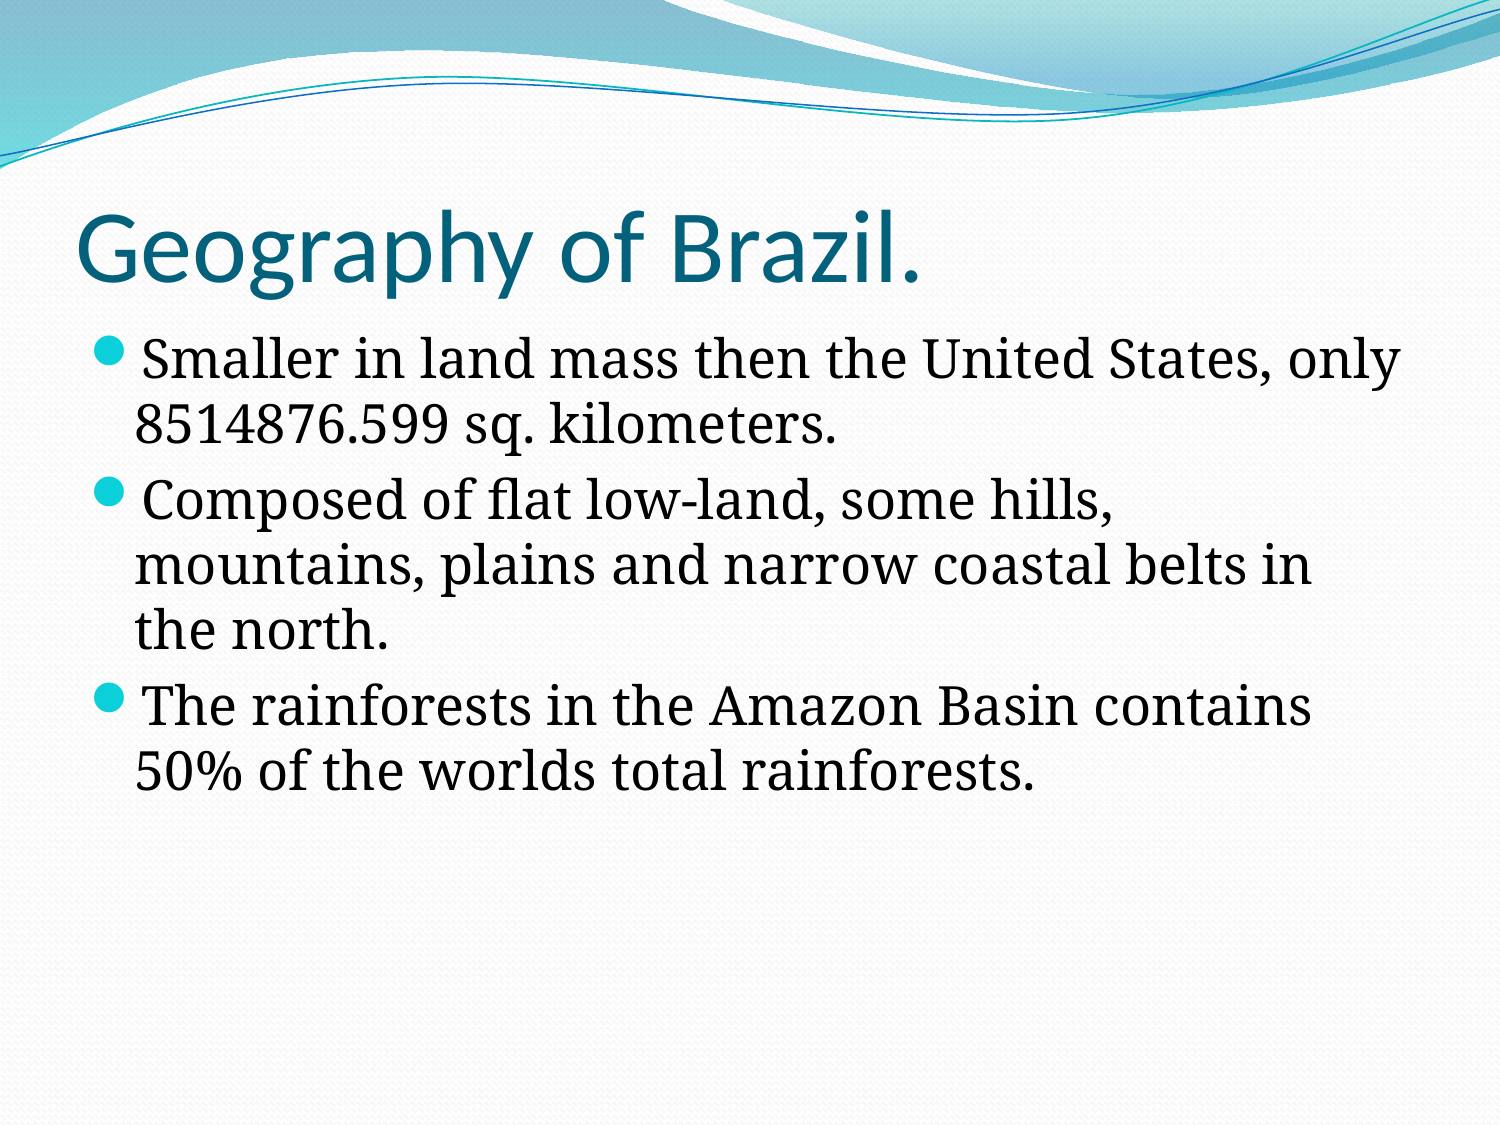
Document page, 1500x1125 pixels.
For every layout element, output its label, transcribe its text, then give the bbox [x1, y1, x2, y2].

title Geography of Brazil. [75, 115, 1425, 303]
list Smaller in land mass then the United States, only 8514876.599 sq. kilometers. Composed of flat low-land, some hills, mountains, plains and narrow coastal belts in the north. The rainforests in the Amazon Basin contains 50% of the worlds total rainforests. [75, 317, 1425, 1038]
